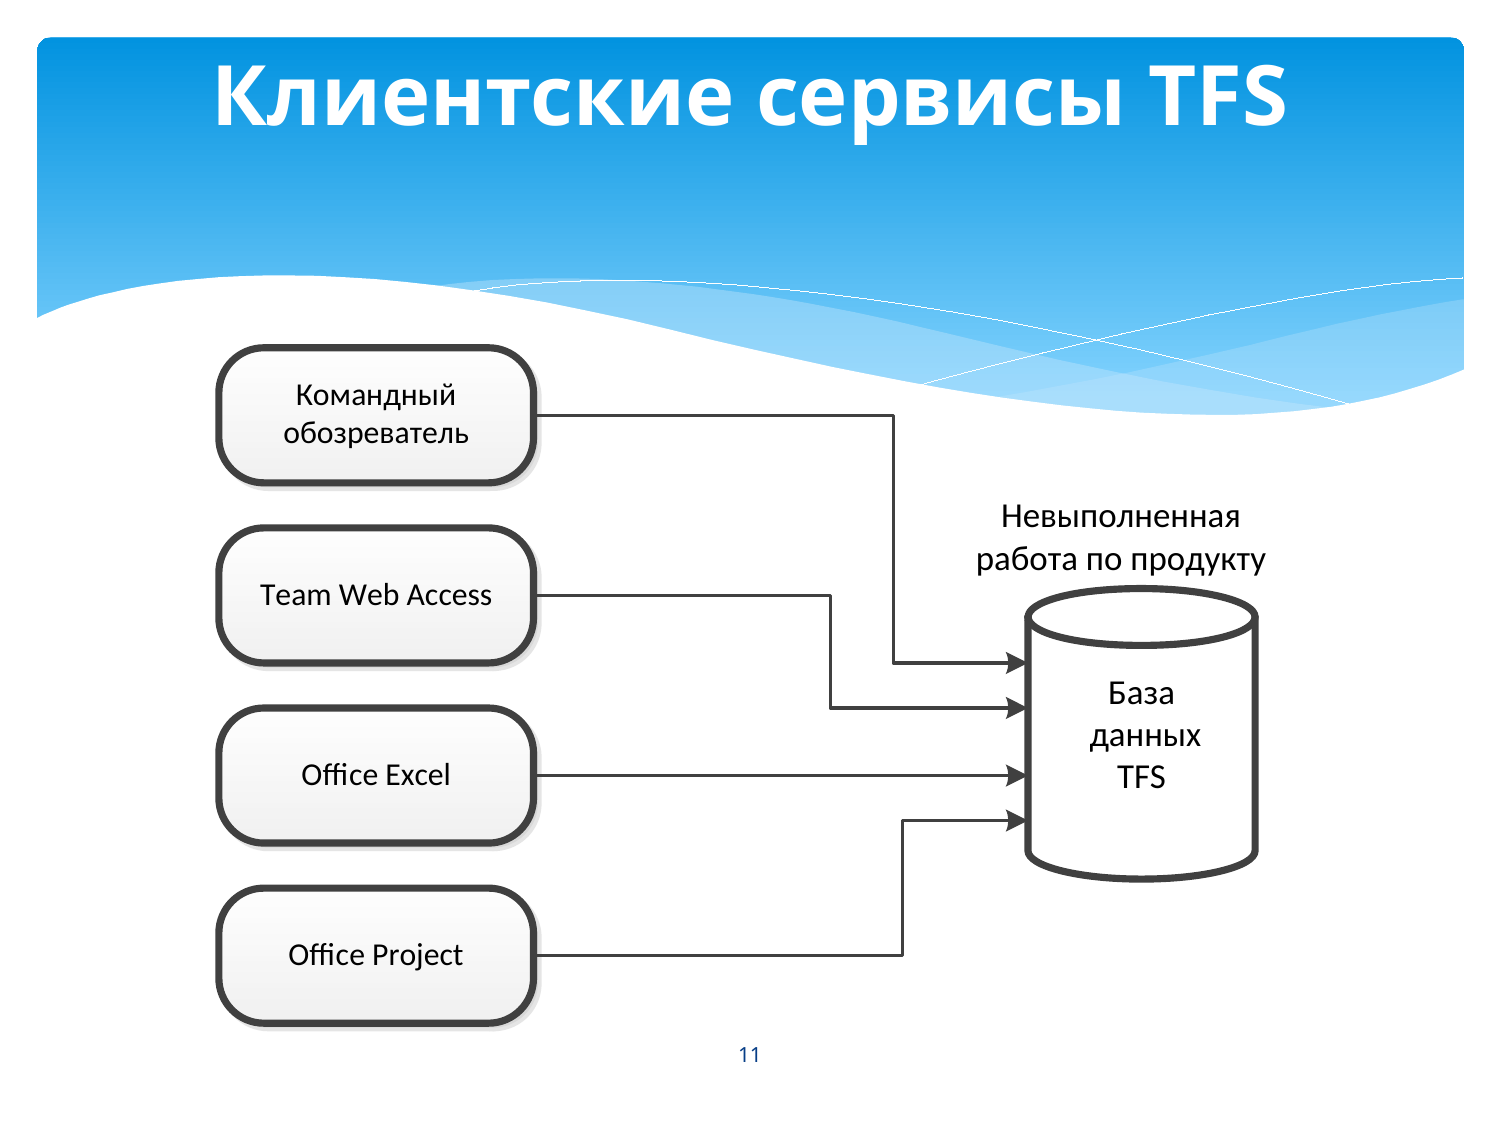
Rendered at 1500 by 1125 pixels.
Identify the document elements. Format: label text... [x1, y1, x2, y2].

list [211, 340, 1270, 1036]
slide_number 11 [654, 1045, 846, 1086]
title Клиентские сервисы TFS [75, 0, 1425, 185]
